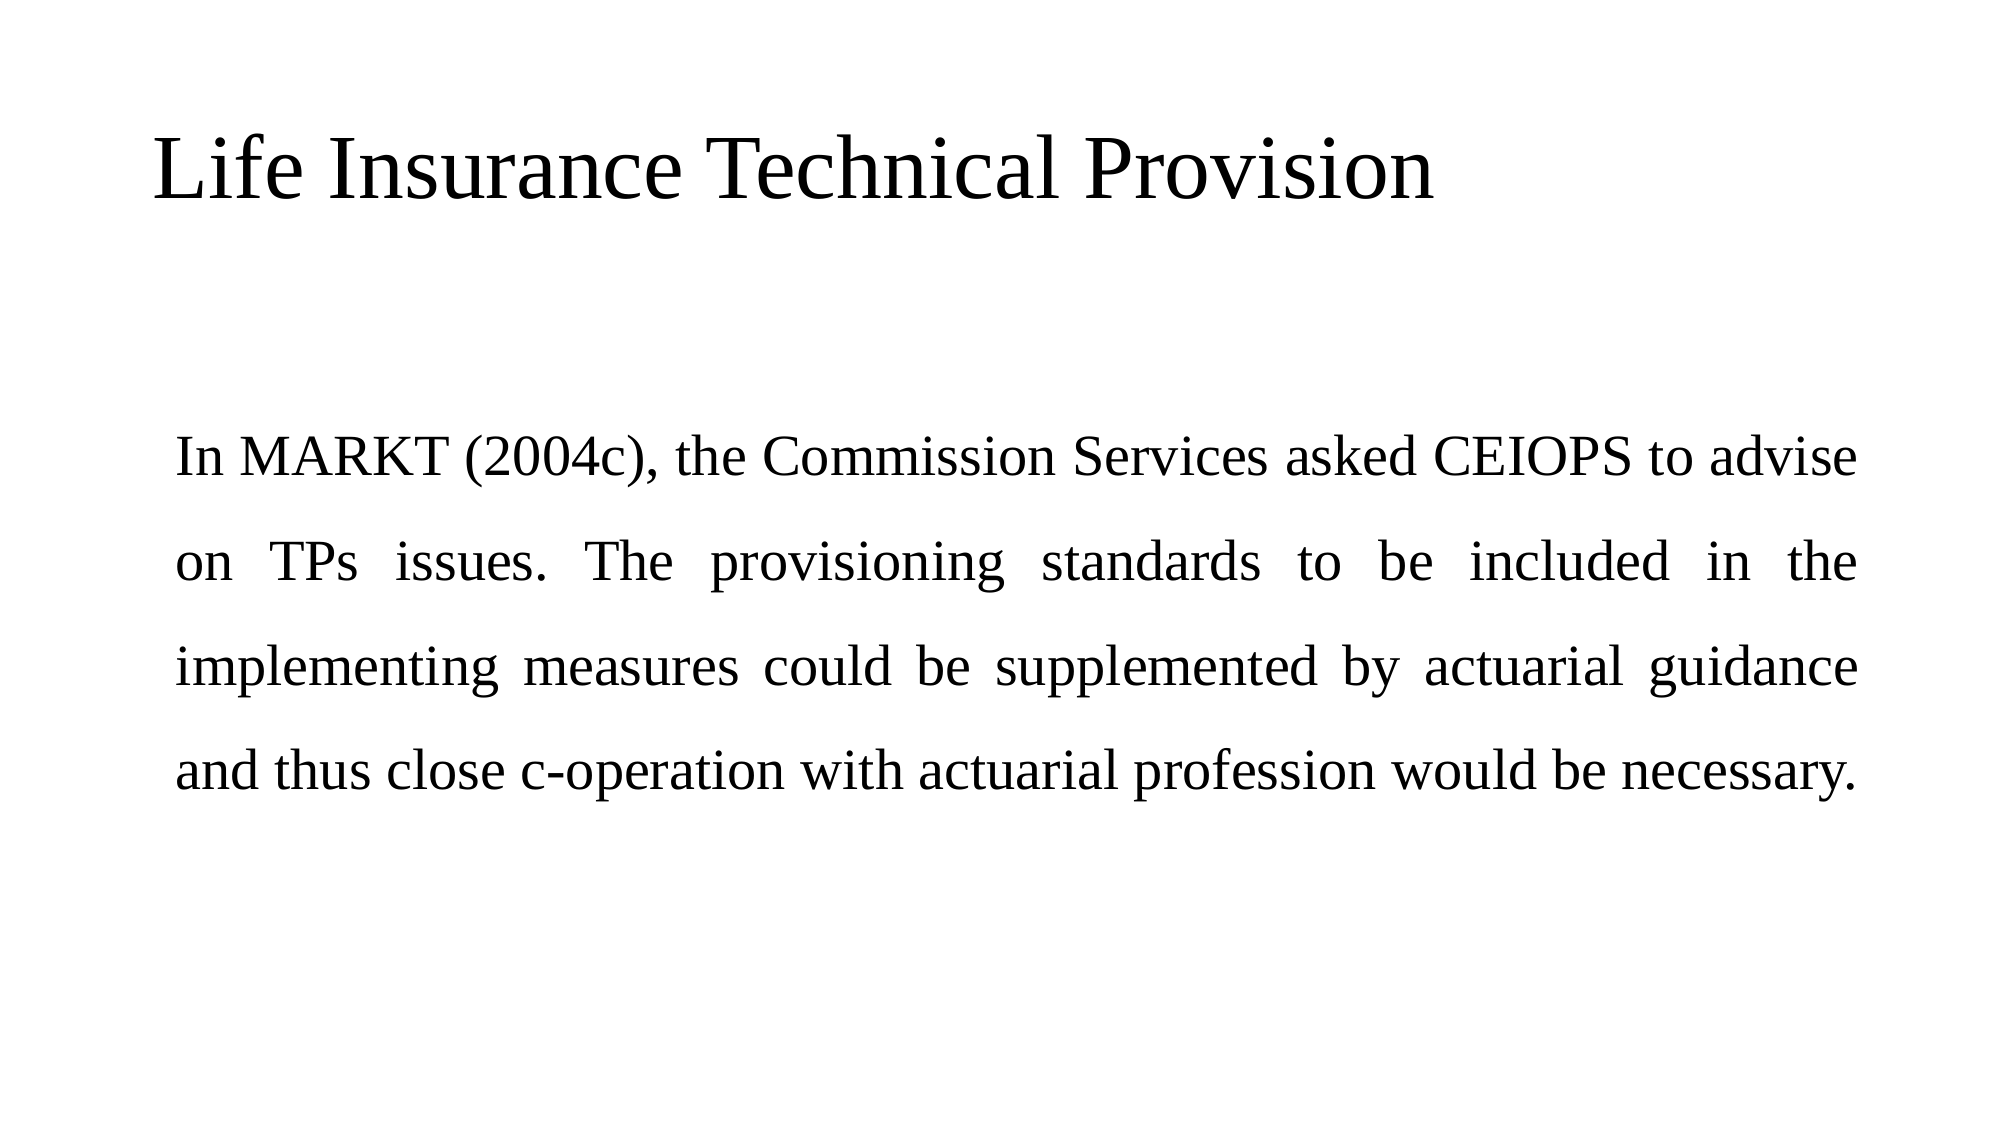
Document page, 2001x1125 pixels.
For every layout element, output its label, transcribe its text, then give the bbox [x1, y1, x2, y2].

list In MARKT (2004c), the Commission Services asked CEIOPS to advise on TPs issues. The provisioning standards to be included in the implementing measures could be supplemented by actuarial guidance and thus close c-operation with actuarial profession would be necessary. [160, 375, 1875, 965]
title Life Insurance Technical Provision [137, 59, 1863, 278]
